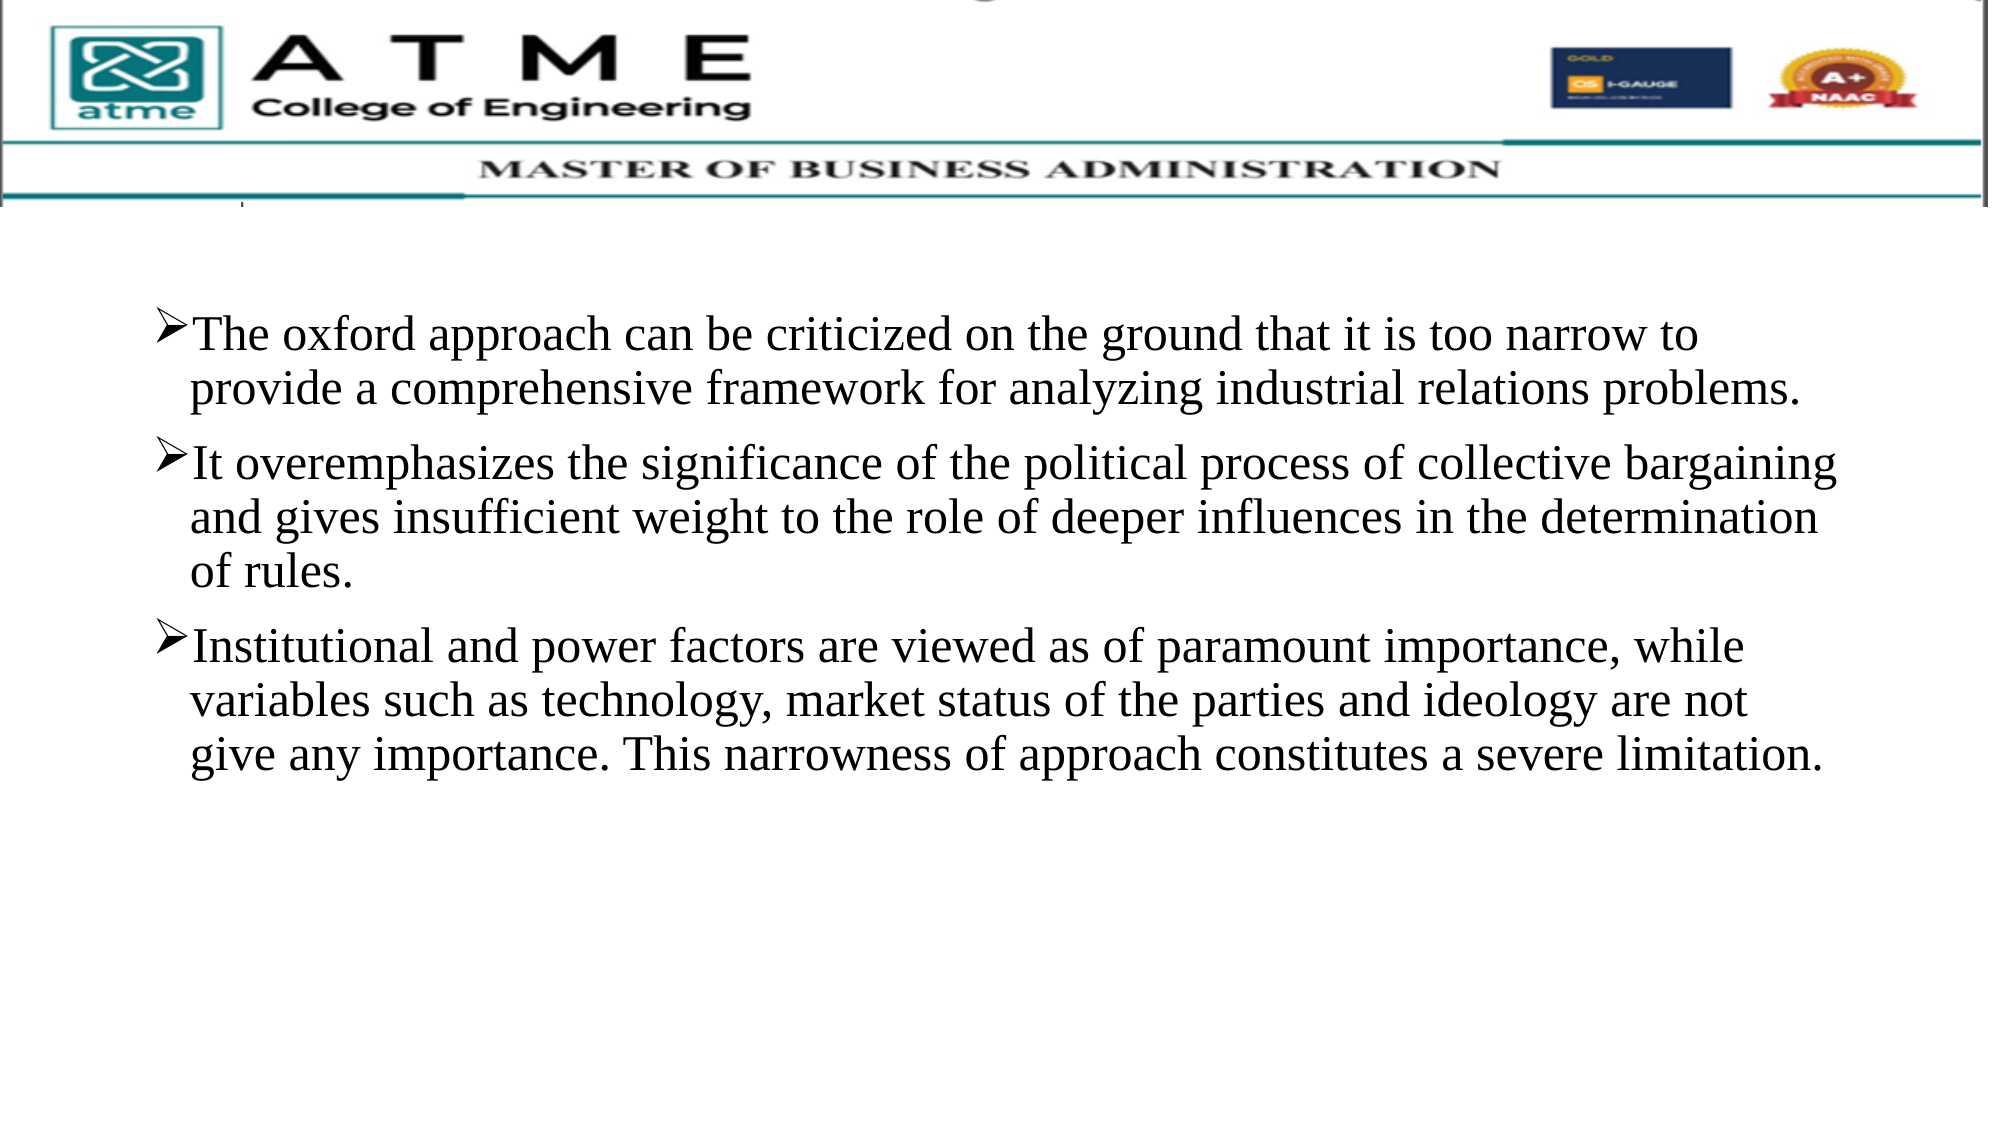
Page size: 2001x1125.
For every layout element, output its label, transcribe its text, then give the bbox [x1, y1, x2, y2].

picture [0, 0, 1988, 207]
list The oxford approach can be criticized on the ground that it is too narrow to provide a comprehensive framework for analyzing industrial relations problems. It overemphasizes the significance of the political process of collective bargaining and gives insufficient weight to the role of deeper influences in the determination of rules. Institutional and power factors are viewed as of paramount importance, while variables such as technology, market status of the parties and ideology are not give any importance. This narrowness of approach constitutes a severe limitation. [137, 299, 1863, 1036]
